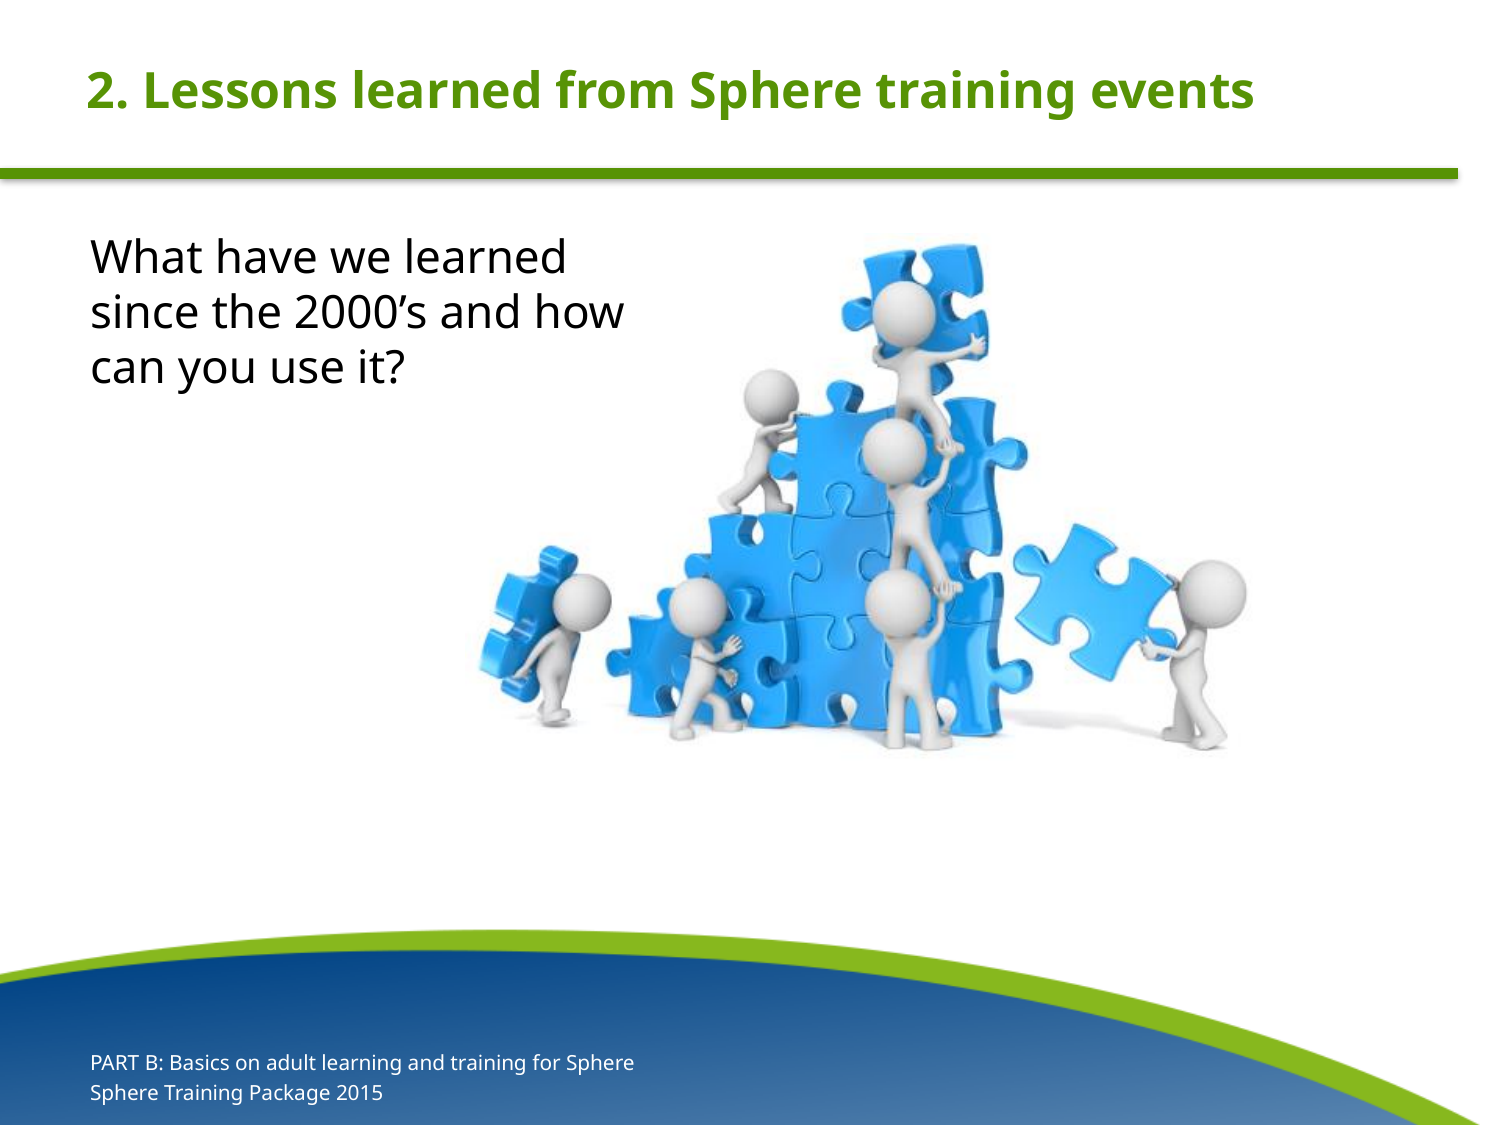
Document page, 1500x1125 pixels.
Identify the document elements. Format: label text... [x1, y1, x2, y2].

title 2. Lessons learned from Sphere training events [75, 0, 1425, 178]
text_box PART B: Basics on adult learning and training for Sphere Sphere Training Package 2015 [74, 1038, 1109, 1111]
picture [0, 927, 1500, 1125]
picture [465, 233, 1260, 765]
list What have we learned since the 2000’s and how can you use it? [75, 219, 670, 512]
